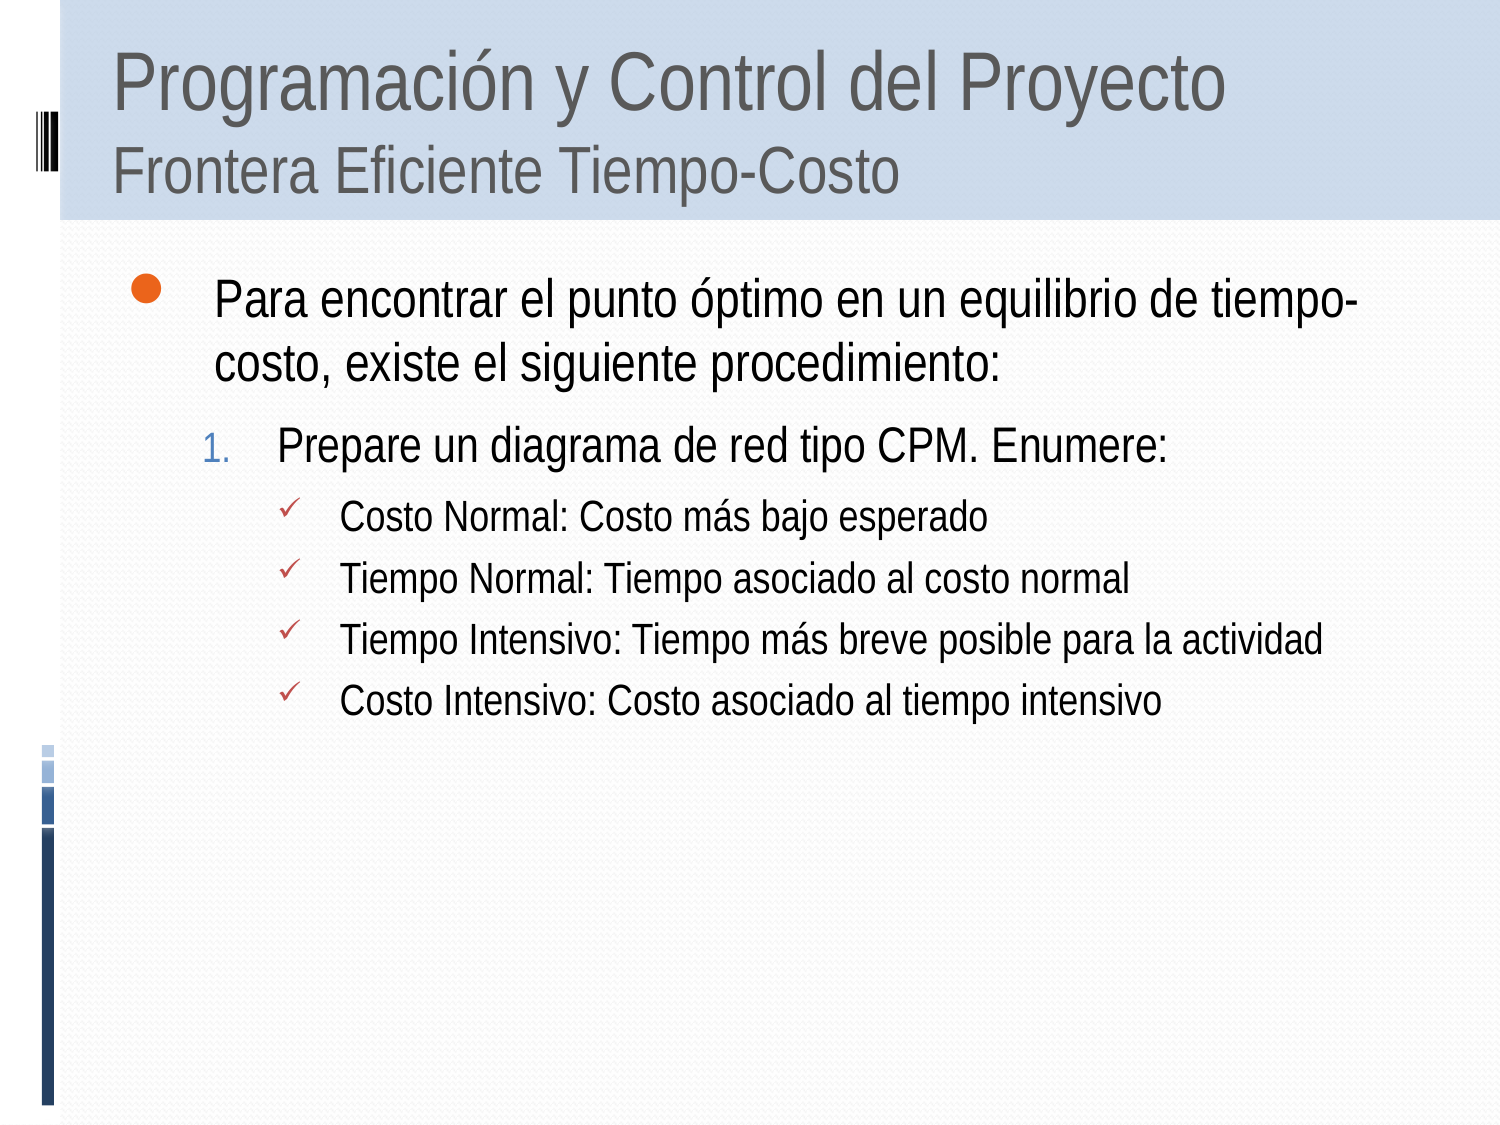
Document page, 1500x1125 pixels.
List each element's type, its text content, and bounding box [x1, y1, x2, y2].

list Para encontrar el punto óptimo en un equilibrio de tiempo-costo, existe el siguiente procedimiento: Prepare un diagrama de red tipo CPM. Enumere: Costo Normal: Costo más bajo esperado Tiempo Normal: Tiempo asociado al costo normal Tiempo Intensivo: Tiempo más breve posible para la actividad Costo Intensivo: Costo asociado al tiempo intensivo [111, 255, 1436, 1038]
title Programación y Control del Proyecto Frontera Eficiente Tiempo-Costo [111, 18, 1436, 207]
